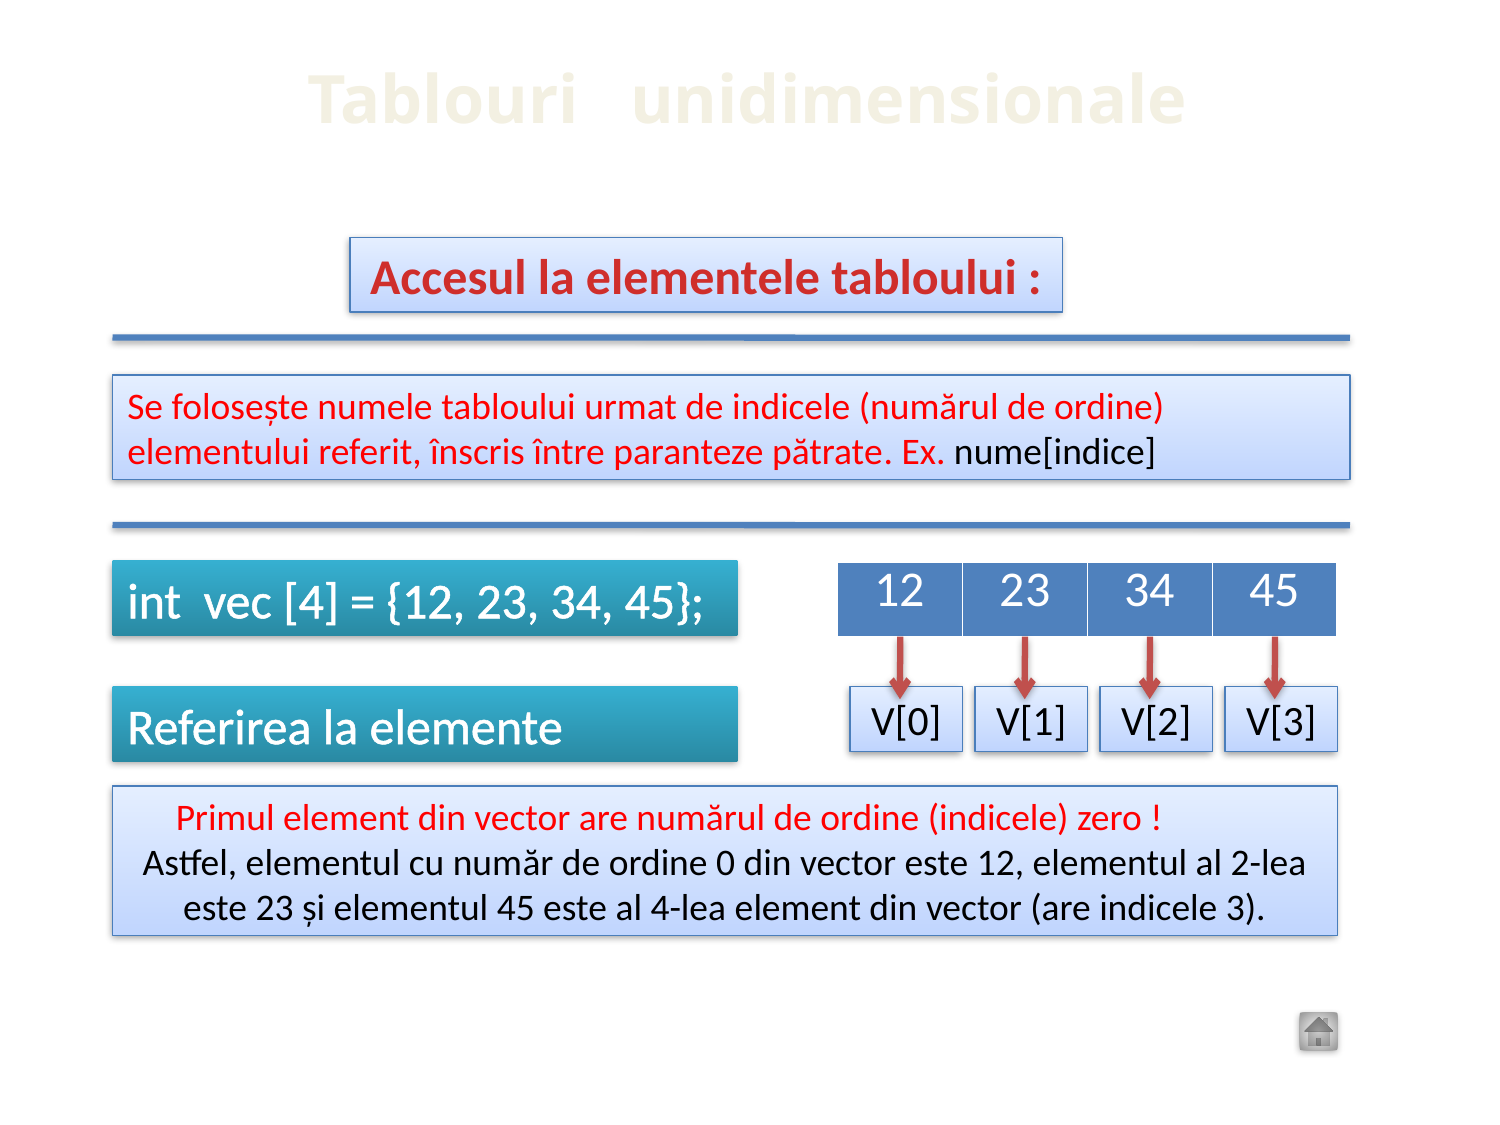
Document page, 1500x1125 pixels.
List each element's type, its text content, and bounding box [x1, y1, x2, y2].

text_box [1299, 1012, 1338, 1051]
text_box int vec [4] = {12, 23, 34, 45}; [112, 560, 738, 636]
text_box Accesul la elementele tabloului : [349, 237, 1063, 313]
text_box Primul element din vector are numărul de ordine (indicele) zero ! Astfel, elementul cu număr de ordine 0 din vector este 12, elementul al 2-lea este 23 și elementul 45 este al 4-lea element din vector (are indicele 3). [112, 785, 1338, 936]
text_box V[0] [849, 686, 963, 752]
text_box Referirea la elemente [112, 686, 738, 762]
text_box V[1] [974, 686, 1088, 752]
table_header 34 [1088, 563, 1212, 636]
table_header 23 [963, 563, 1087, 636]
text_box V[3] [1224, 686, 1338, 752]
text_box V[2] [1099, 686, 1213, 752]
table_header 12 [838, 563, 962, 636]
text_box Se folosește numele tabloului urmat de indicele (numărul de ordine) elementului referit, înscris între paranteze pătrate. Ex. nume[indice] [112, 374, 1351, 480]
table_header 45 [1213, 563, 1336, 636]
text_box Tablouri unidimensionale [62, 49, 1450, 145]
